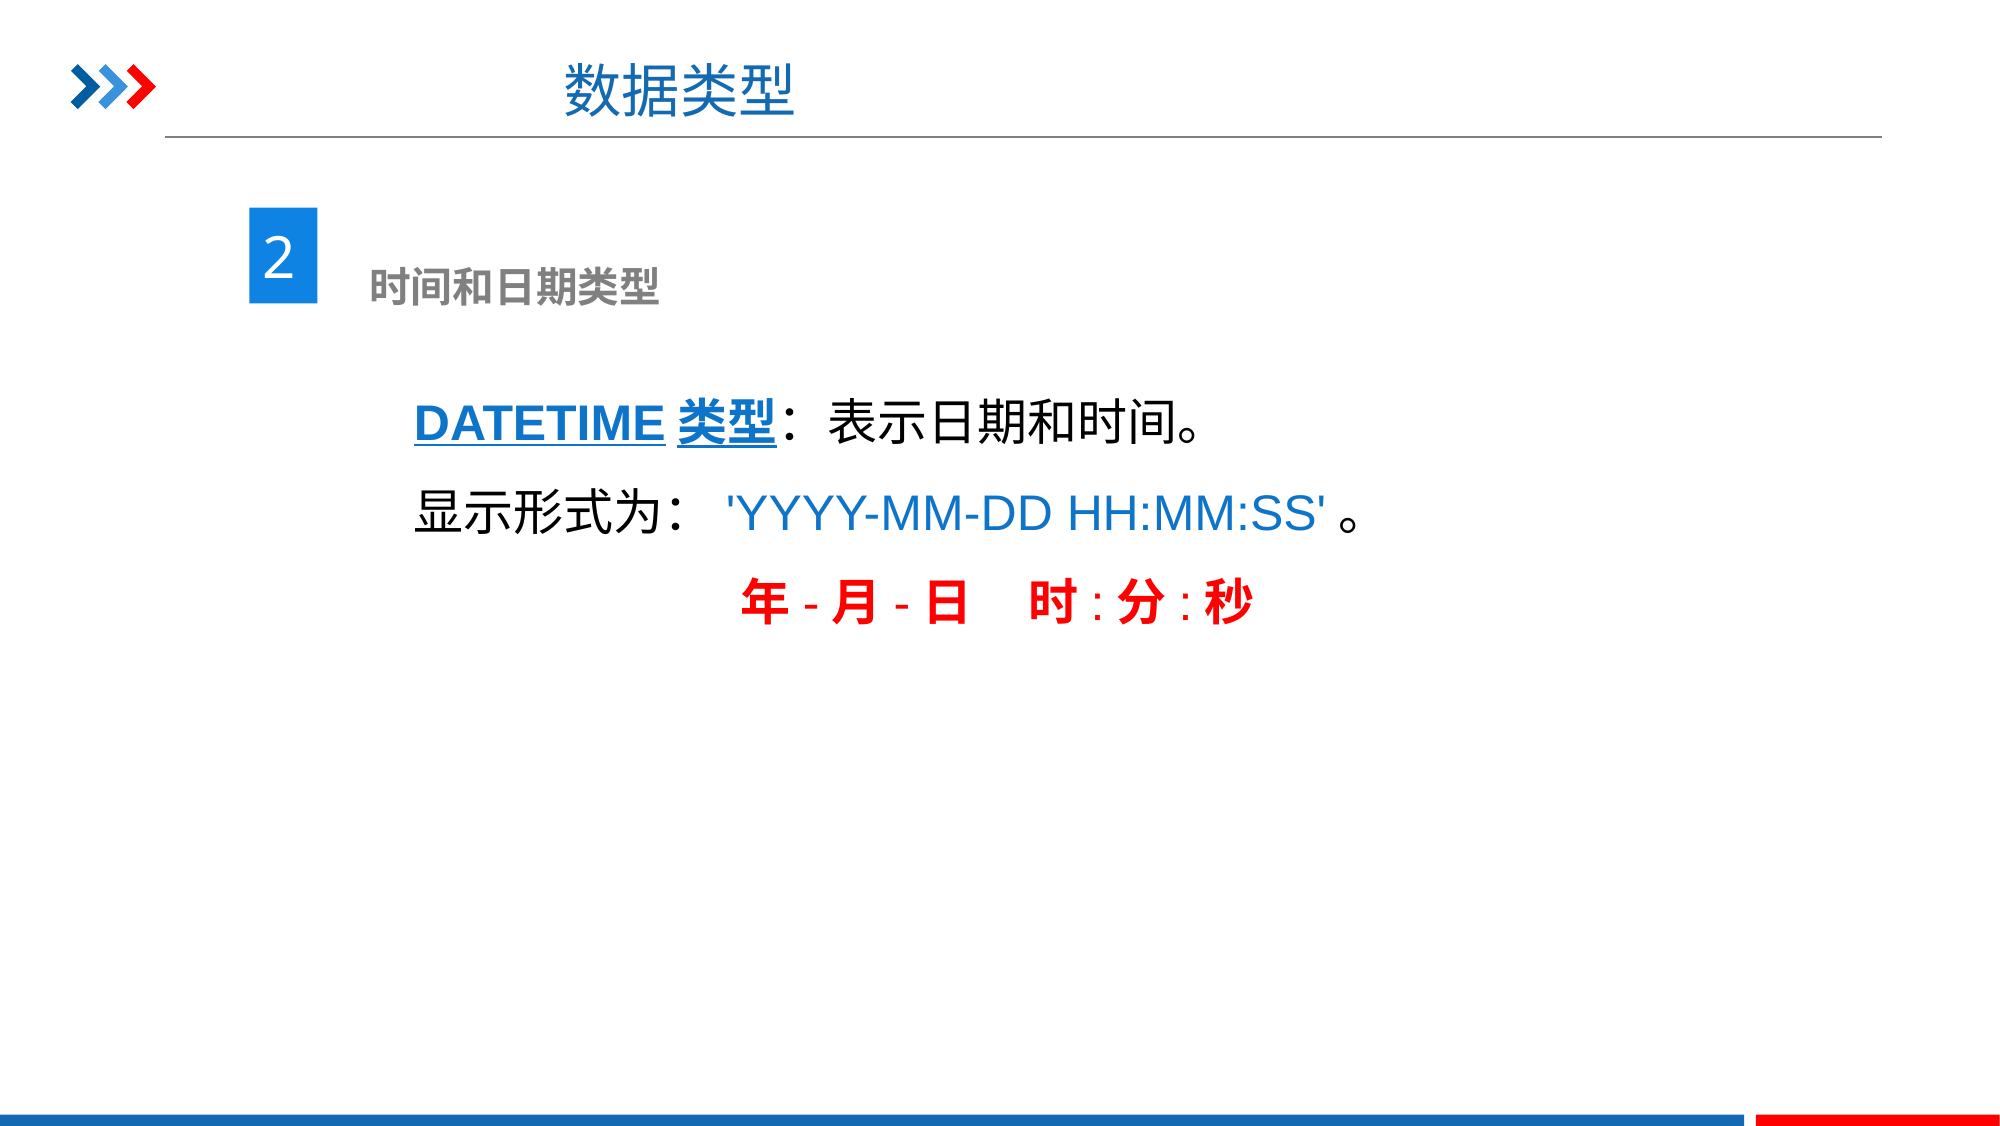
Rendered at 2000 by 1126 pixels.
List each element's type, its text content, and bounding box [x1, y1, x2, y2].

text_box DATETIME类型：表示日期和时间。 显示形式为：'YYYY-MM-DD HH:MM:SS'。 年-月-日 时:分:秒 [399, 353, 1492, 639]
text_box 时间和日期类型 [319, 245, 1092, 380]
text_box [249, 207, 318, 304]
title 数据类型 [521, 25, 1296, 153]
